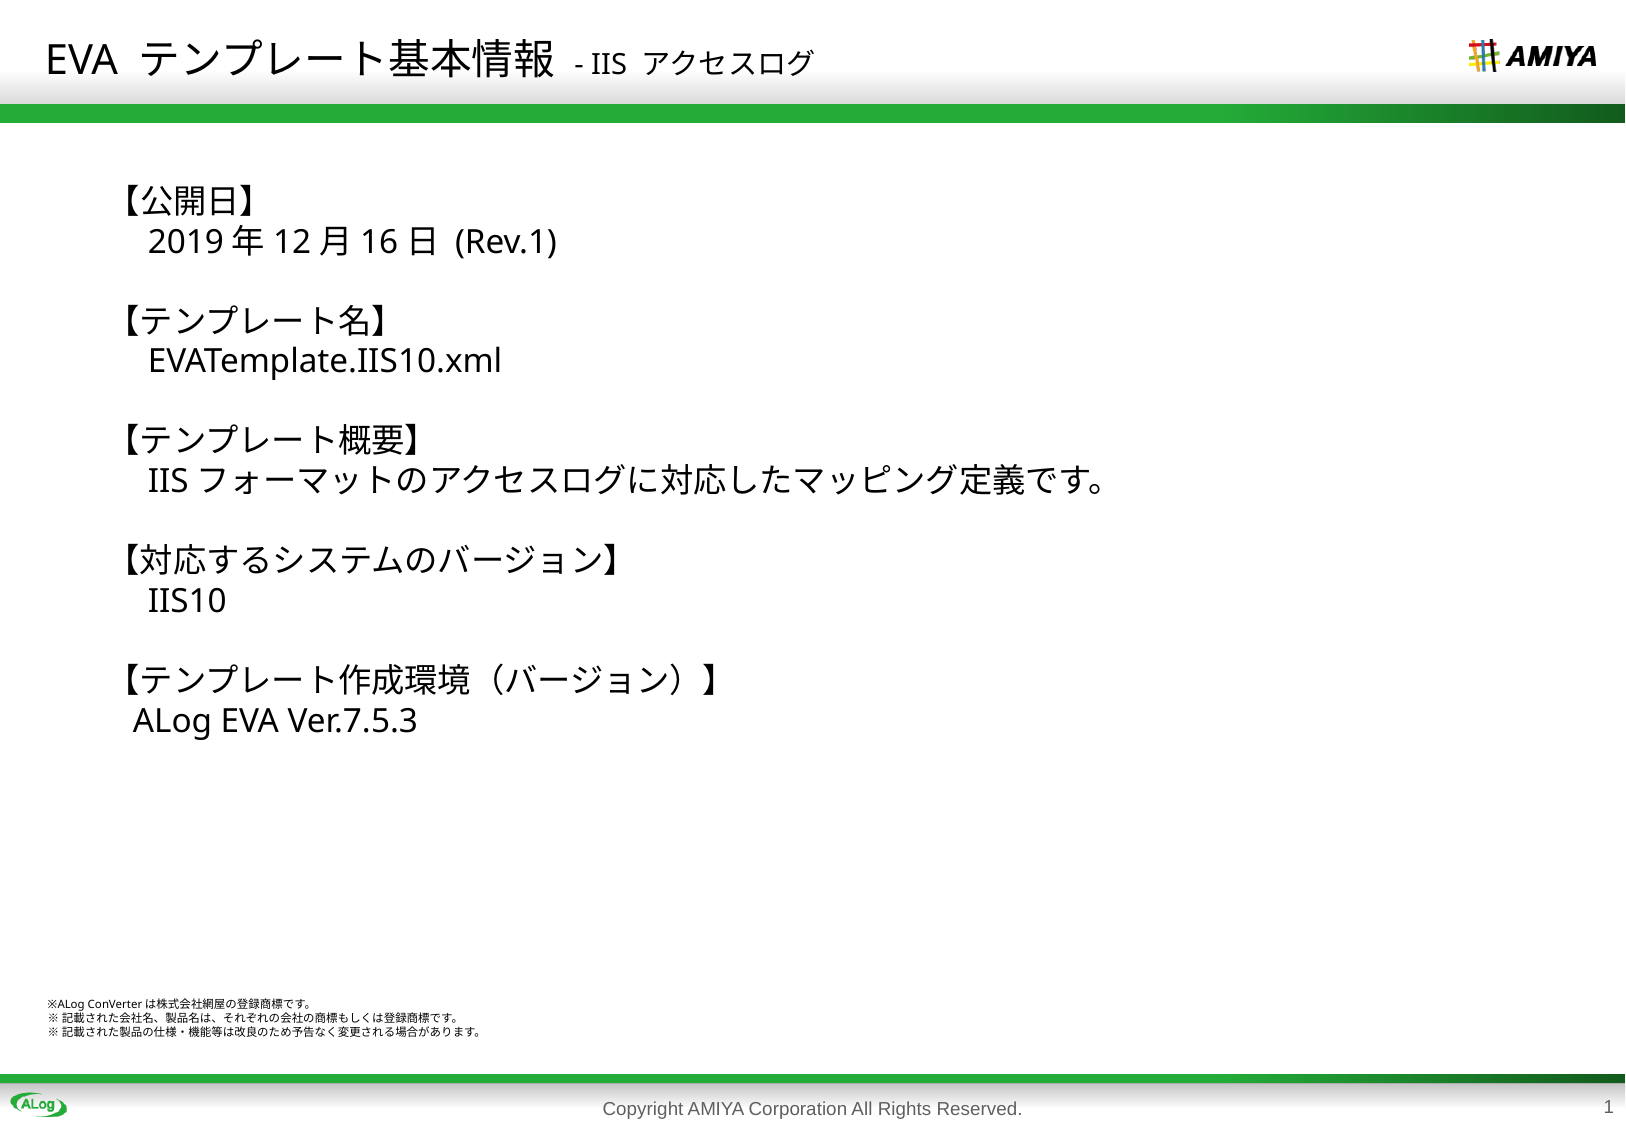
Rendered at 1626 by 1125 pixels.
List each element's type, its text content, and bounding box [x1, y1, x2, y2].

text_box ※ALog ConVerterは株式会社網屋の登録商標です。 ※記載された会社名、製品名は、それぞれの会社の商標もしくは登録商標です。 ※記載された製品の仕様・機能等は改良のため予告なく変更される場合があります。 [32, 989, 529, 1046]
picture [10, 1092, 67, 1117]
footer Copyright AMIYA Corporation All Rights Reserved. [555, 1090, 1070, 1125]
picture [1469, 39, 1596, 72]
slide_number 1 [1544, 1095, 1615, 1118]
title EVA テンプレート基本情報 - IIS アクセスログ [21, 19, 1451, 90]
text_box 【公開日】 2019年12月16日 (Rev.1) 【テンプレート名】 EVATemplate.IIS10.xml 【テンプレート概要】 IISフォーマットのアクセスログに対応したマッピング定義です。 【対応するシステムのバージョン】 IIS10 【テンプレート作成環境（バージョン）】 ALog EVA Ver.7.5.3 [91, 172, 1557, 747]
